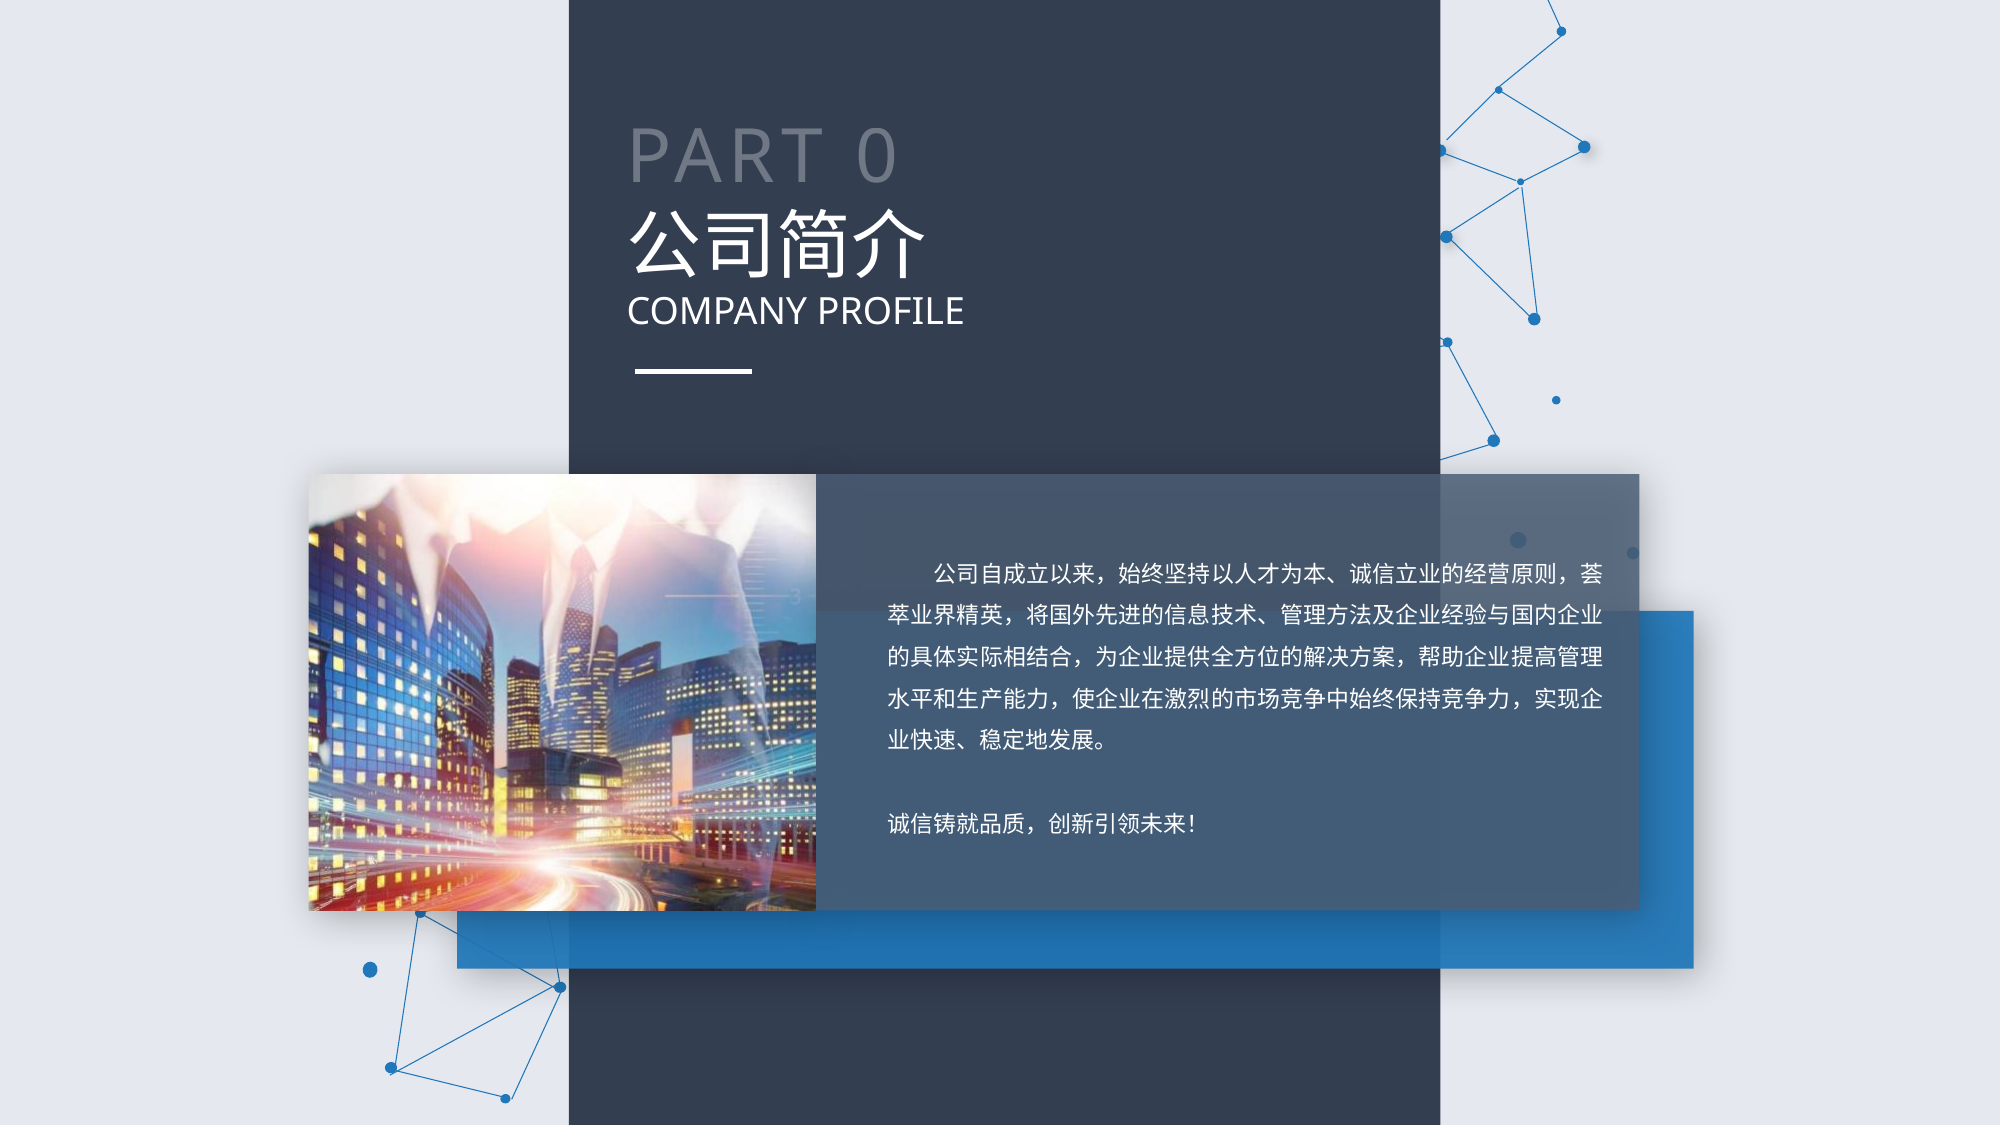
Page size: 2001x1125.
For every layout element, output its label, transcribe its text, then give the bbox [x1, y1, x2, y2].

text_box 公司自成立以来，始终坚持以人才为本、诚信立业的经营原则，荟萃业界精英，将国外先进的信息技术、管理方法及企业经验与国内企业的具体实际相结合，为企业提供全方位的解决方案，帮助企业提高管理水平和生产能力，使企业在激烈的市场竞争中始终保持竞争力，实现企业快速、稳定地发展。 诚信铸就品质，创新引领未来！ [887, 544, 1605, 837]
text_box [456, 610, 1695, 970]
text_box [307, 473, 809, 911]
text_box [815, 473, 1640, 911]
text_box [611, 99, 1278, 372]
